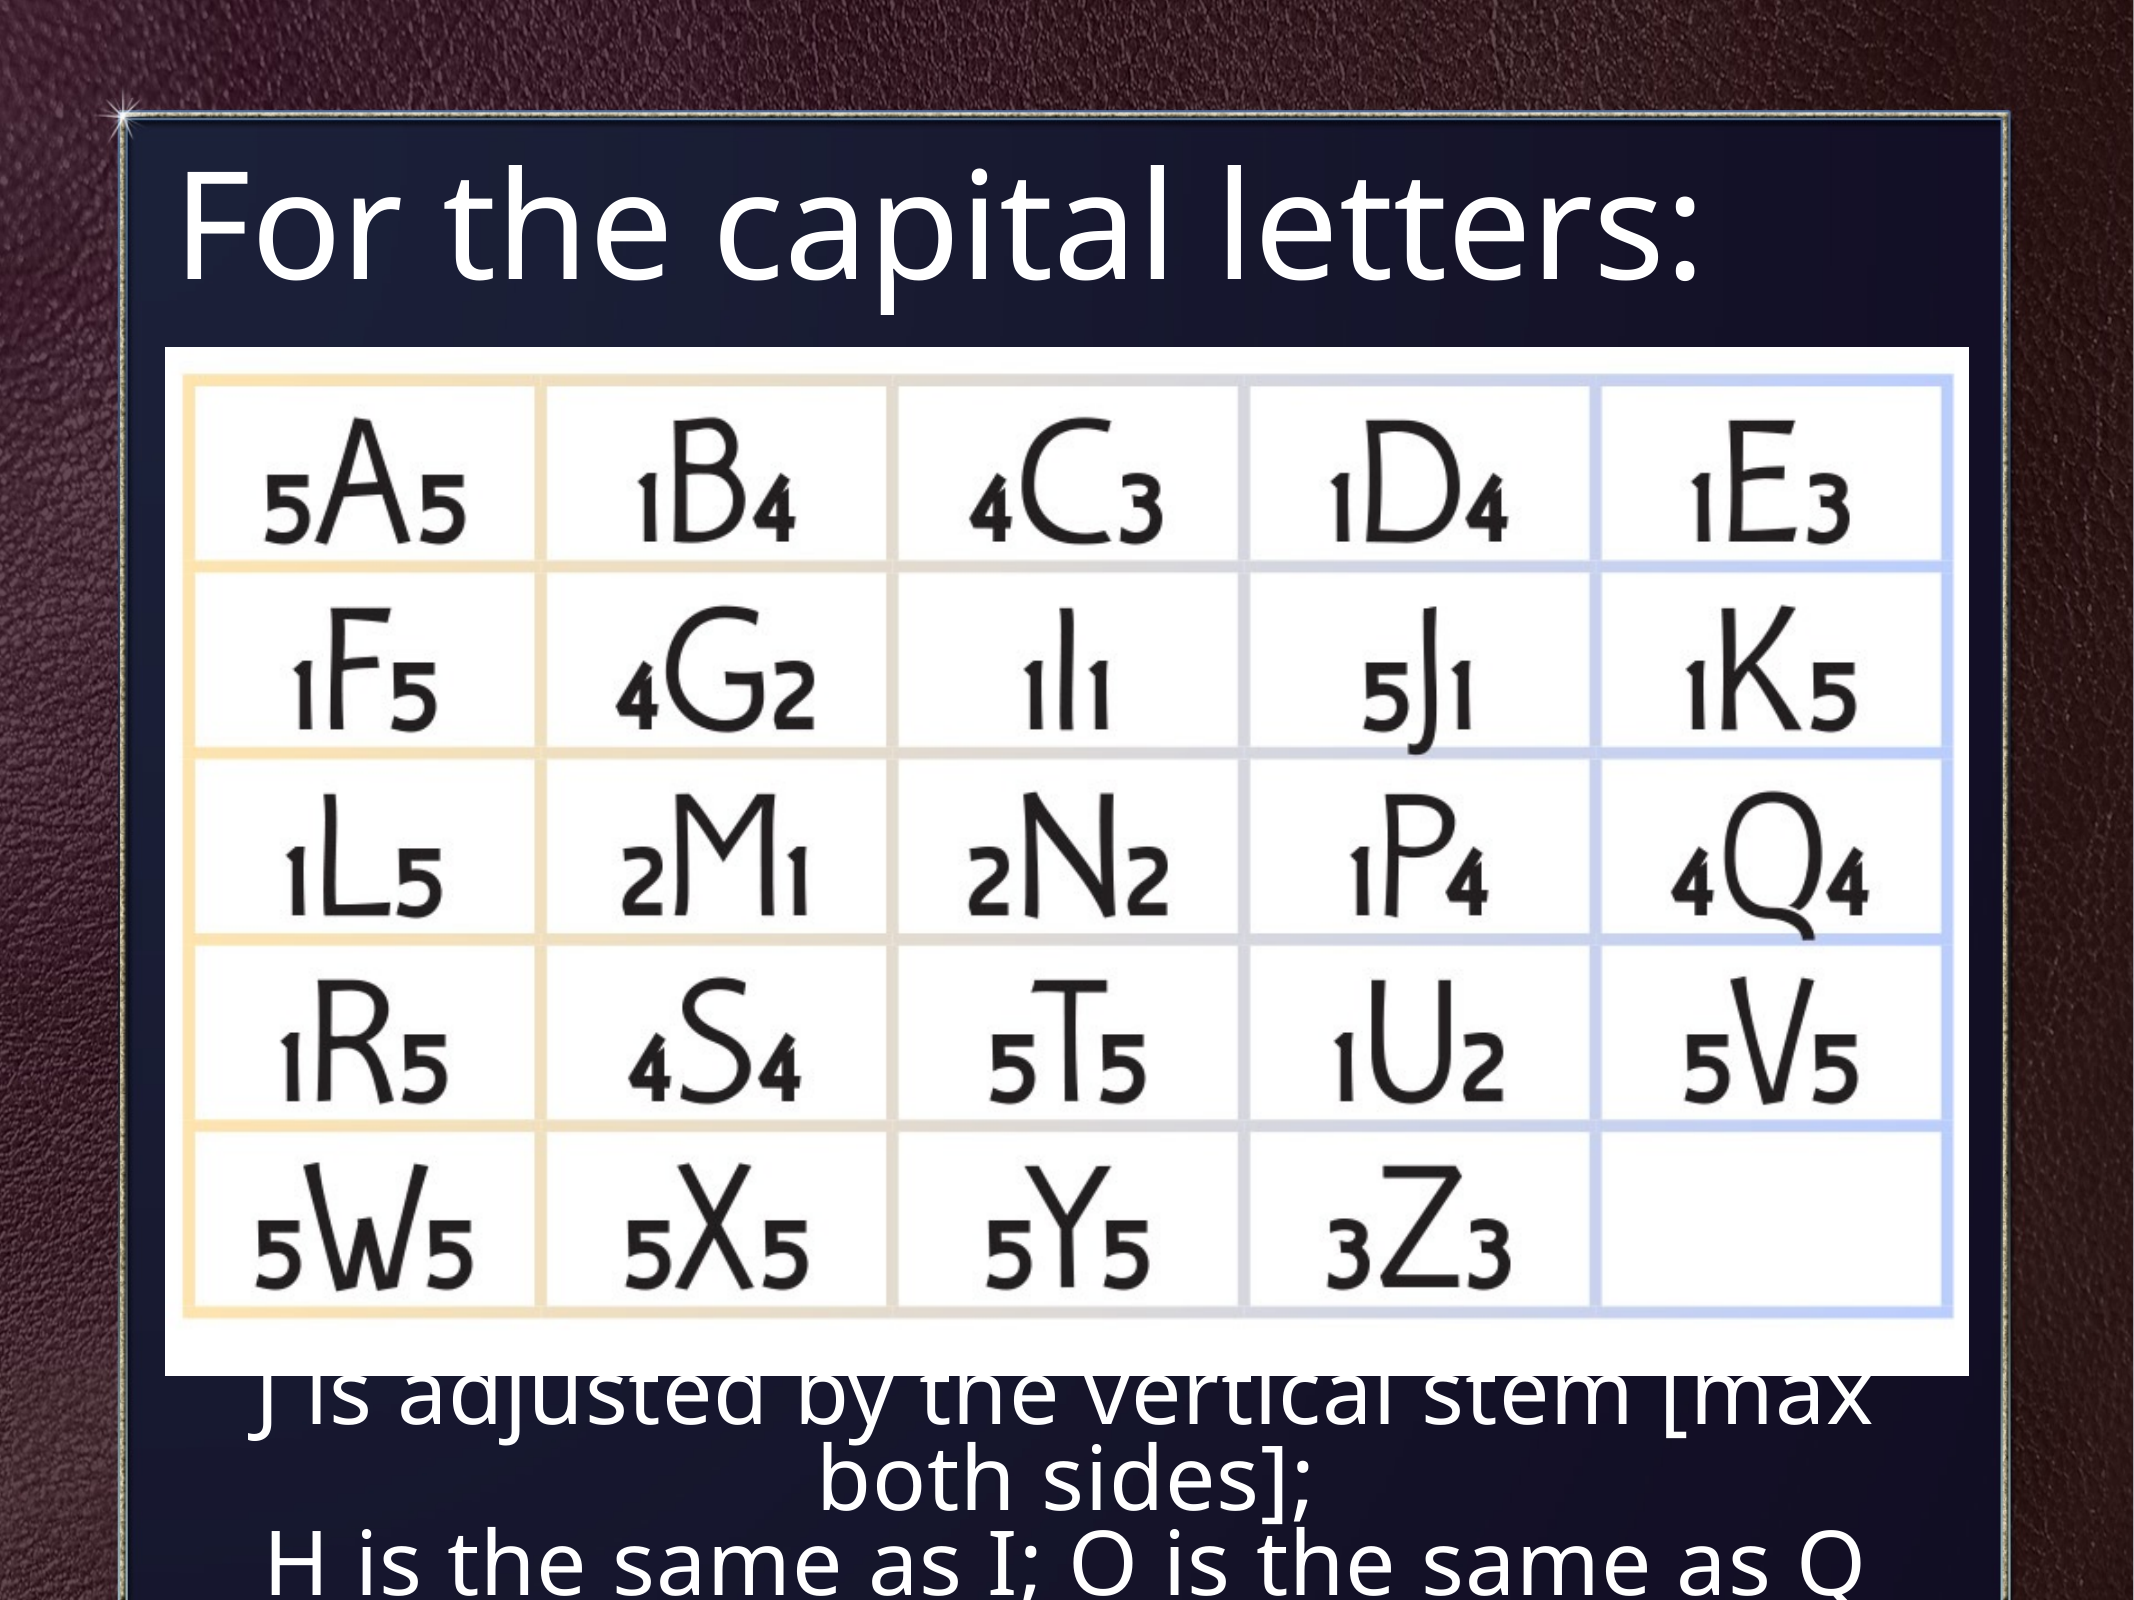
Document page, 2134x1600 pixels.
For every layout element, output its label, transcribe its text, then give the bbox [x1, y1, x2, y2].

picture [0, 0, 2134, 1600]
text_box For the capital letters: [165, 141, 1969, 321]
text_box J is adjusted by the vertical stem [max both sides]; H is the same as I; O is the same as Q [165, 1383, 1969, 1600]
